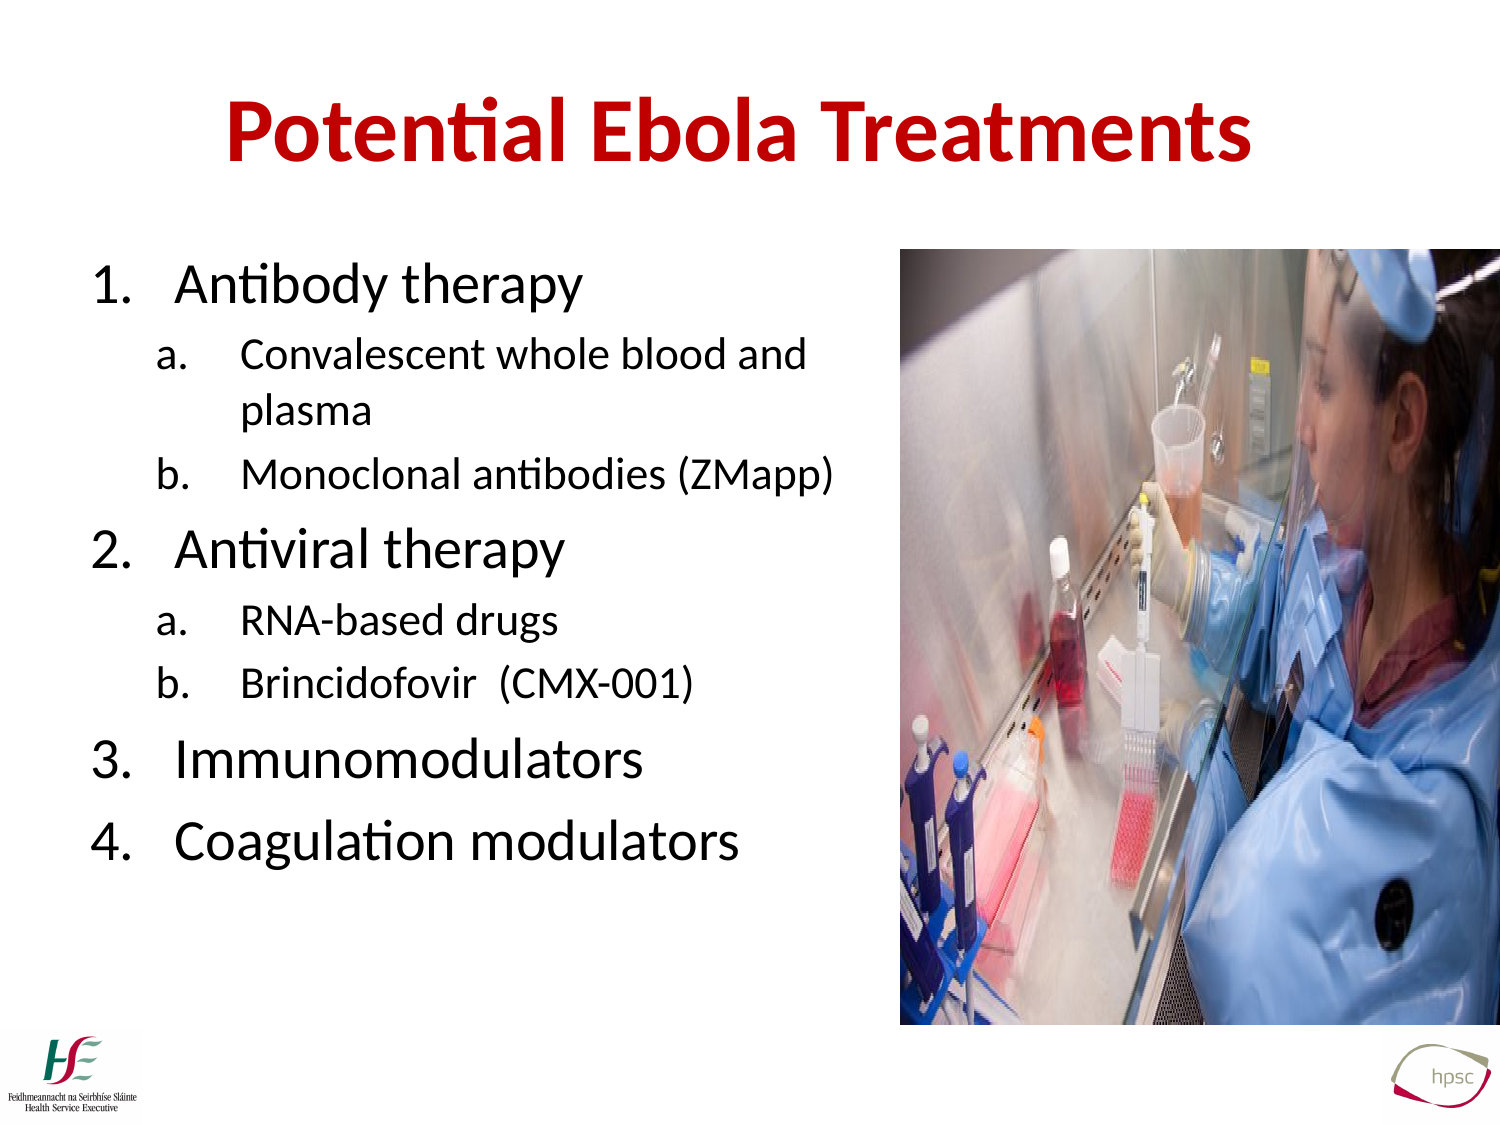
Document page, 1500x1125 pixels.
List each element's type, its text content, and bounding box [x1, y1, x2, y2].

picture [899, 249, 1500, 1125]
list Antibody therapy Convalescent whole blood and plasma Monoclonal antibodies (ZMapp) Antiviral therapy RNA-based drugs Brincidofovir (CMX-001) Immunomodulators Coagulation modulators [75, 237, 869, 1005]
title Potential Ebola Treatments [64, 30, 1415, 219]
picture [0, 1029, 142, 1125]
